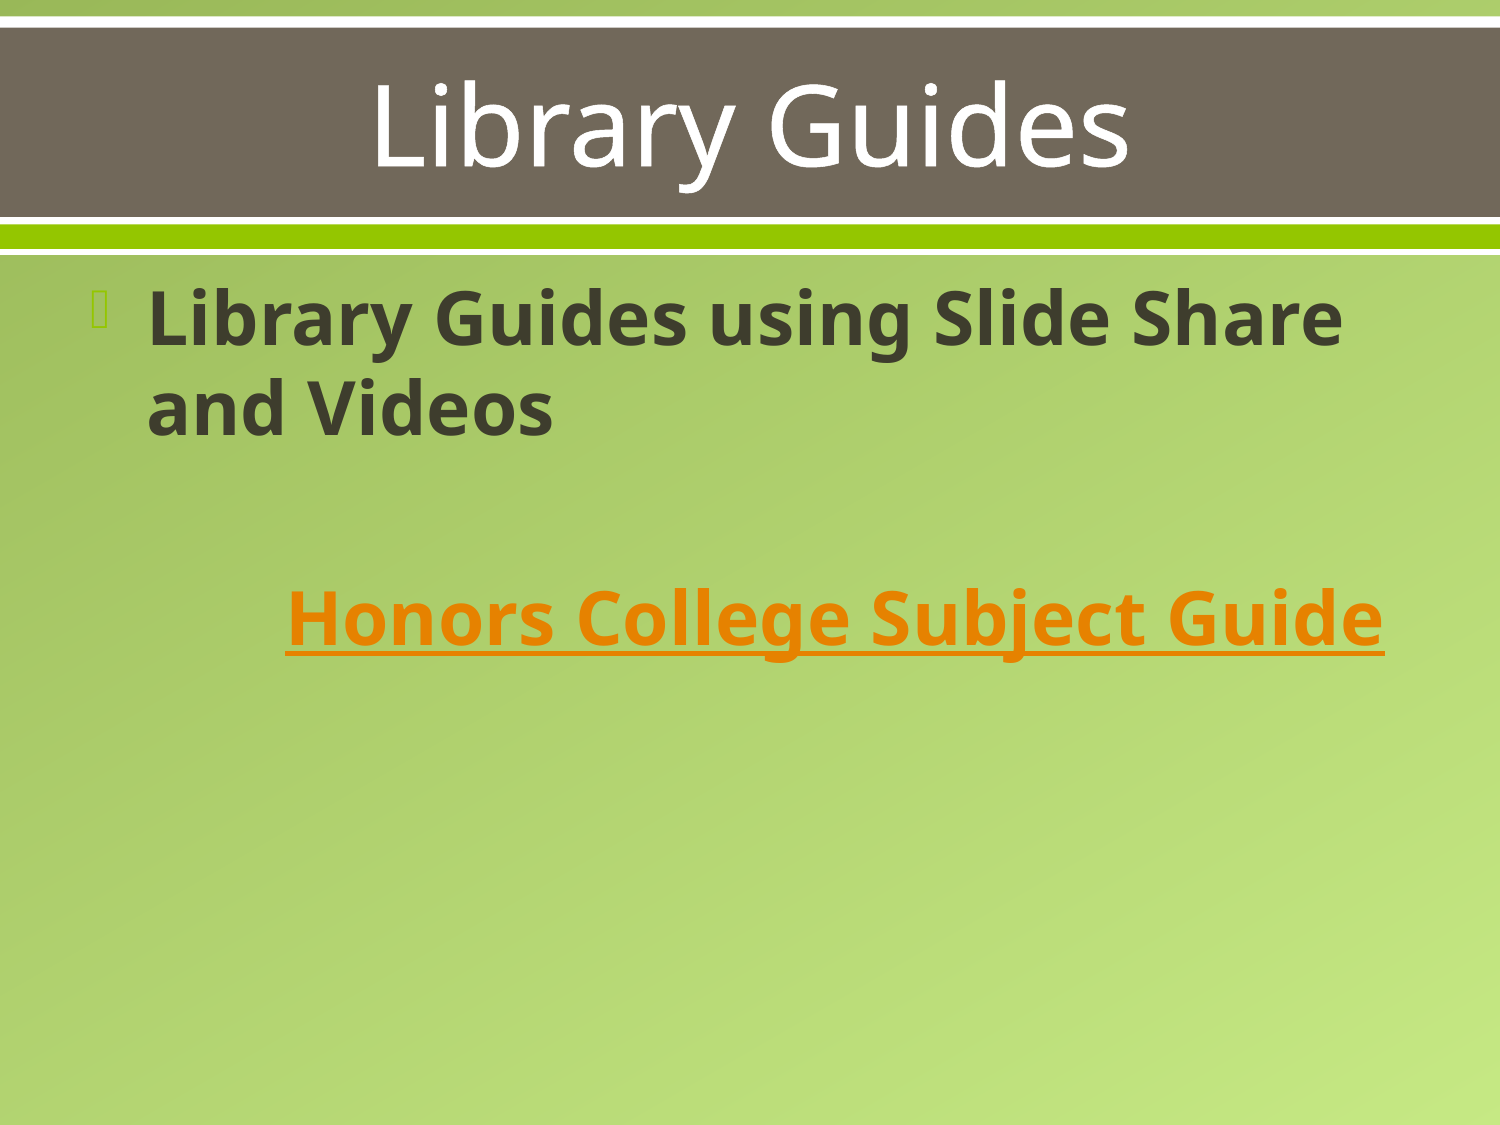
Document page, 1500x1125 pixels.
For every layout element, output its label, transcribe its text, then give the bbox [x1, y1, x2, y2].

title Library Guides [75, 29, 1425, 213]
list Library Guides using Slide Share and Videos Honors College Subject Guide [74, 262, 1426, 1006]
